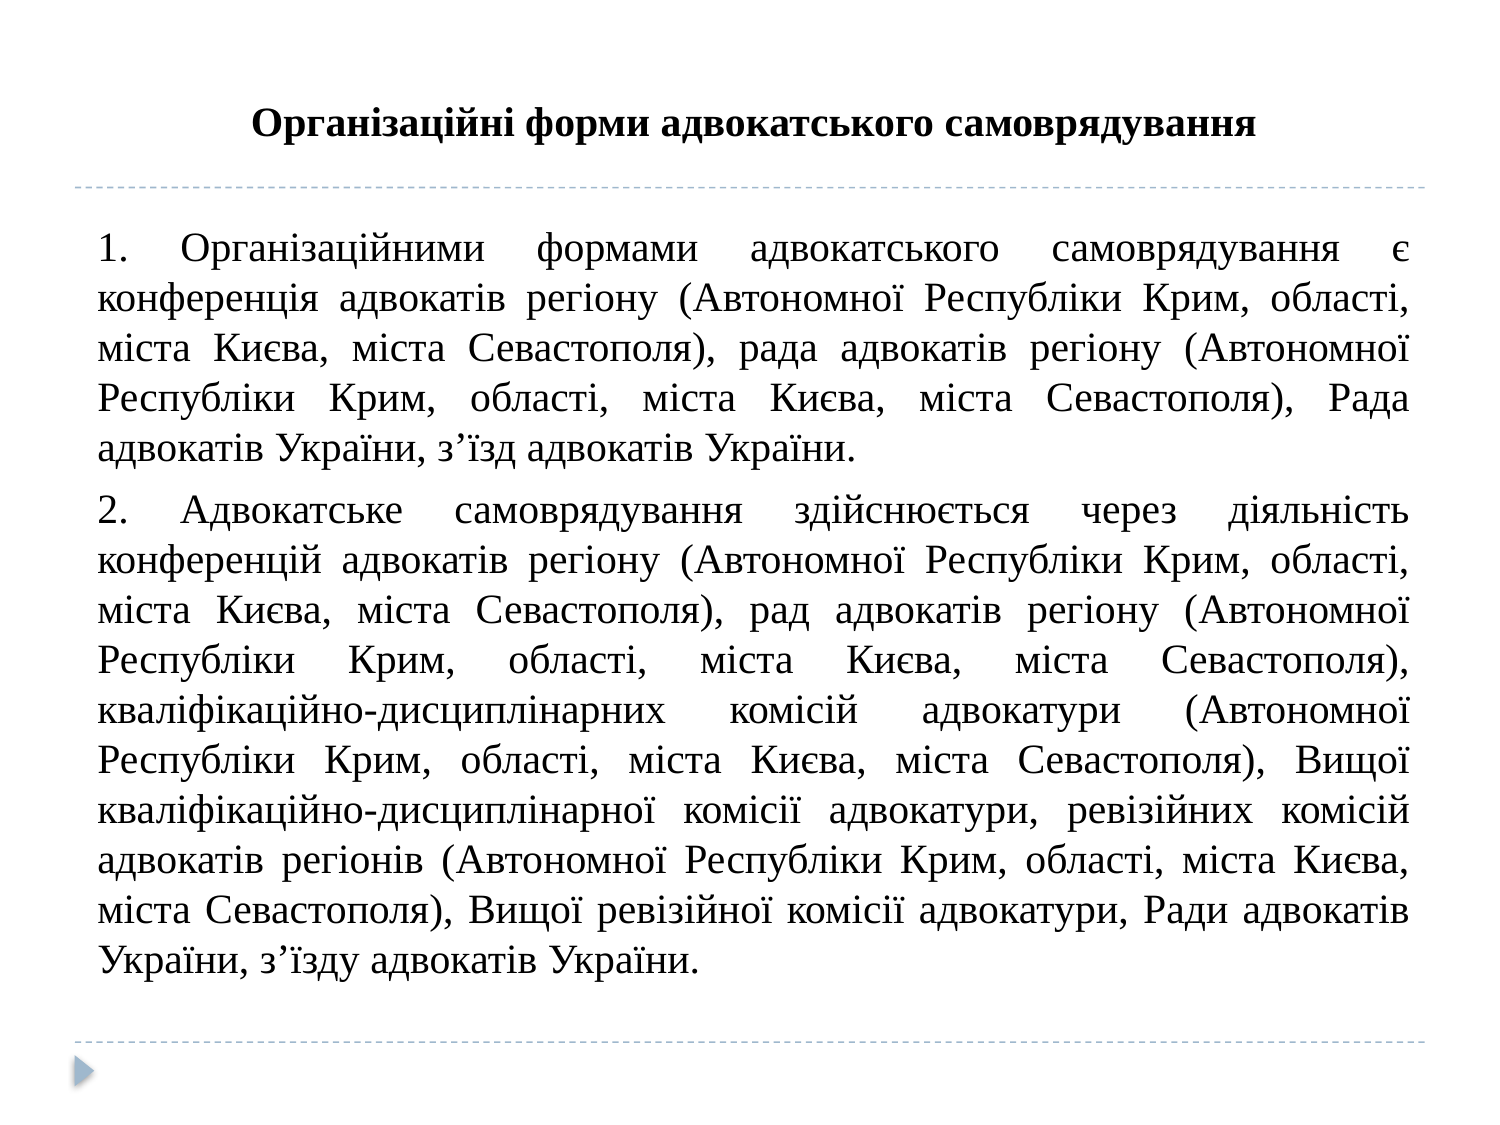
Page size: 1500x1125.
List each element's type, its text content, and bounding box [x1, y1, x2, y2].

list Організаційні форми адвокатського самоврядування 1. Організаційними формами адвокатського самоврядування є конференція адвокатів регіону (Автономної Республіки Крим, області, міста Києва, міста Севастополя), рада адвокатів регіону (Автономної Республіки Крим, області, міста Києва, міста Севастополя), Рада адвокатів України, з’їзд адвокатів України. 2. Адвокатське самоврядування здійснюється через діяльність конференцій адвокатів регіону (Автономної Республіки Крим, області, міста Києва, міста Севастополя), рад адвокатів регіону (Автономної Республіки Крим, області, міста Києва, міста Севастополя), кваліфікаційно-дисциплінарних комісій адвокатури (Автономної Республіки Крим, області, міста Києва, міста Севастополя), Вищої кваліфікаційно-дисциплінарної комісії адвокатури, ревізійних комісій адвокатів регіонів (Автономної Республіки Крим, області, міста Києва, міста Севастополя), Вищої ревізійної комісії адвокатури, Ради адвокатів України, з’їзду адвокатів України. [82, 86, 1425, 1035]
